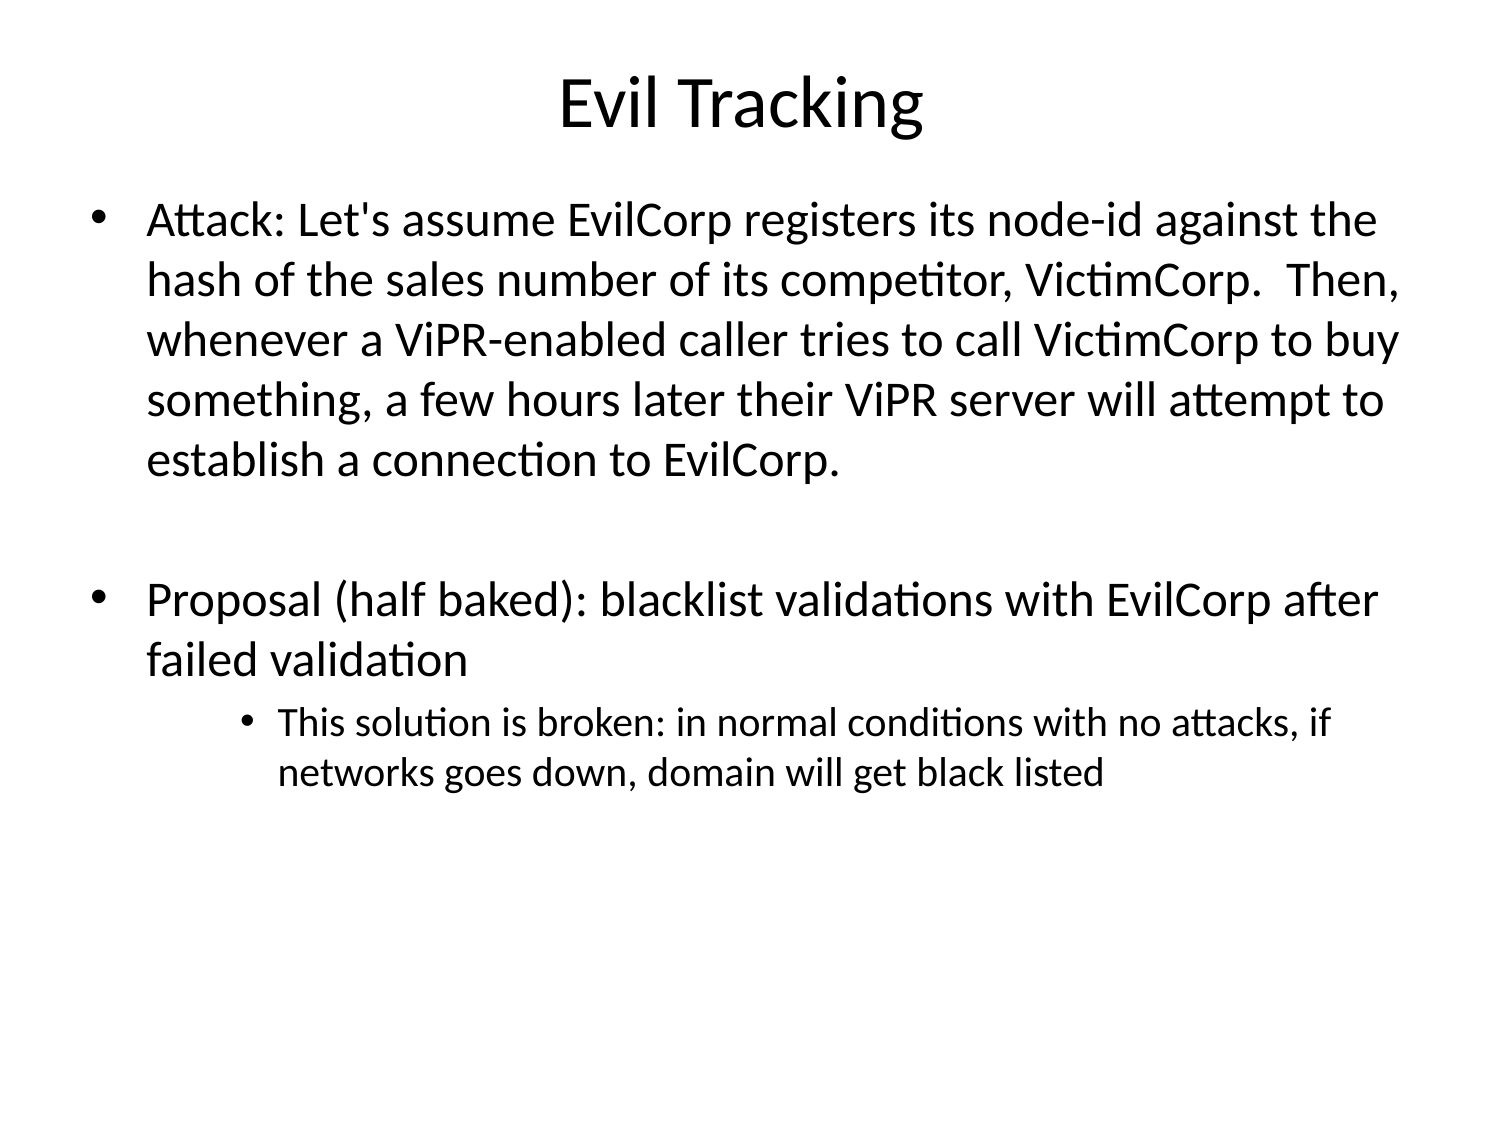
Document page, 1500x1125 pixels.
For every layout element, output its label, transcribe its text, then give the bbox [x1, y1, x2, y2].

list Attack: Let's assume EvilCorp registers its node-id against the hash of the sales number of its competitor, VictimCorp. Then, whenever a ViPR-enabled caller tries to call VictimCorp to buy something, a few hours later their ViPR server will attempt to establish a connection to EvilCorp. Proposal (half baked): blacklist validations with EvilCorp after failed validation This solution is broken: in normal conditions with no attacks, if networks goes down, domain will get black listed [75, 179, 1425, 1046]
title Evil Tracking [75, 45, 1425, 150]
